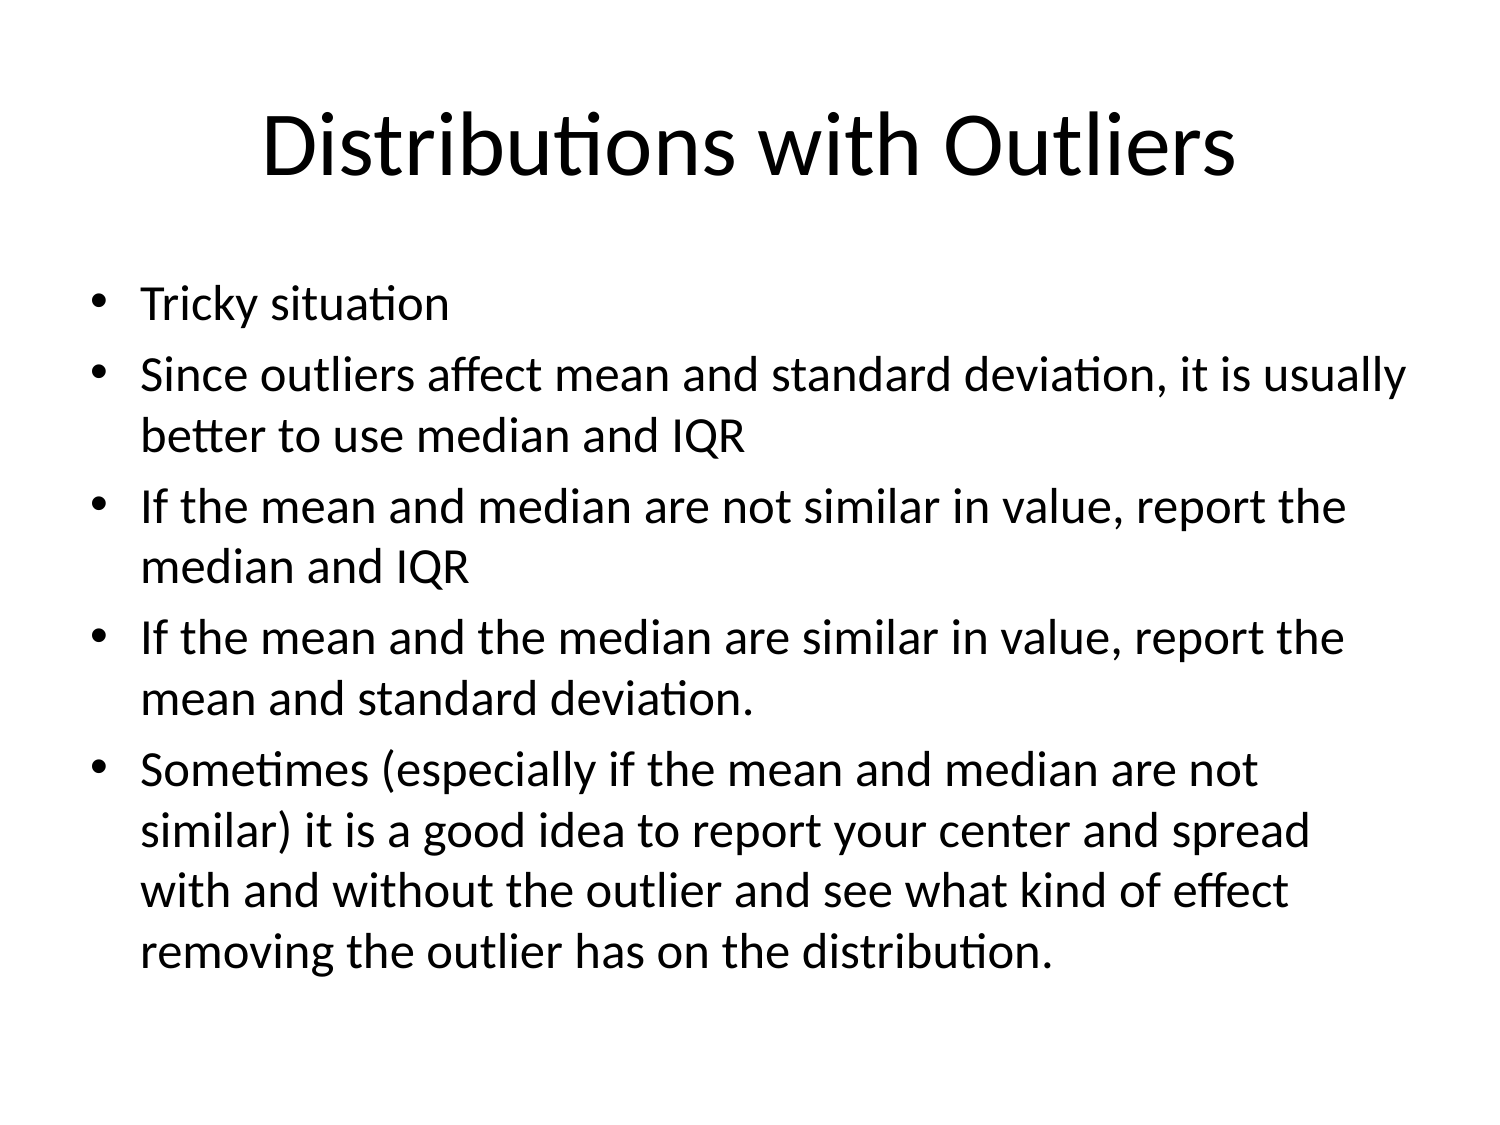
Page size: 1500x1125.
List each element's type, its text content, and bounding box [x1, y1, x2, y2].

list Tricky situation Since outliers affect mean and standard deviation, it is usually better to use median and IQR If the mean and median are not similar in value, report the median and IQR If the mean and the median are similar in value, report the mean and standard deviation. Sometimes (especially if the mean and median are not similar) it is a good idea to report your center and spread with and without the outlier and see what kind of effect removing the outlier has on the distribution. [75, 262, 1425, 1005]
title Distributions with Outliers [75, 45, 1425, 233]
